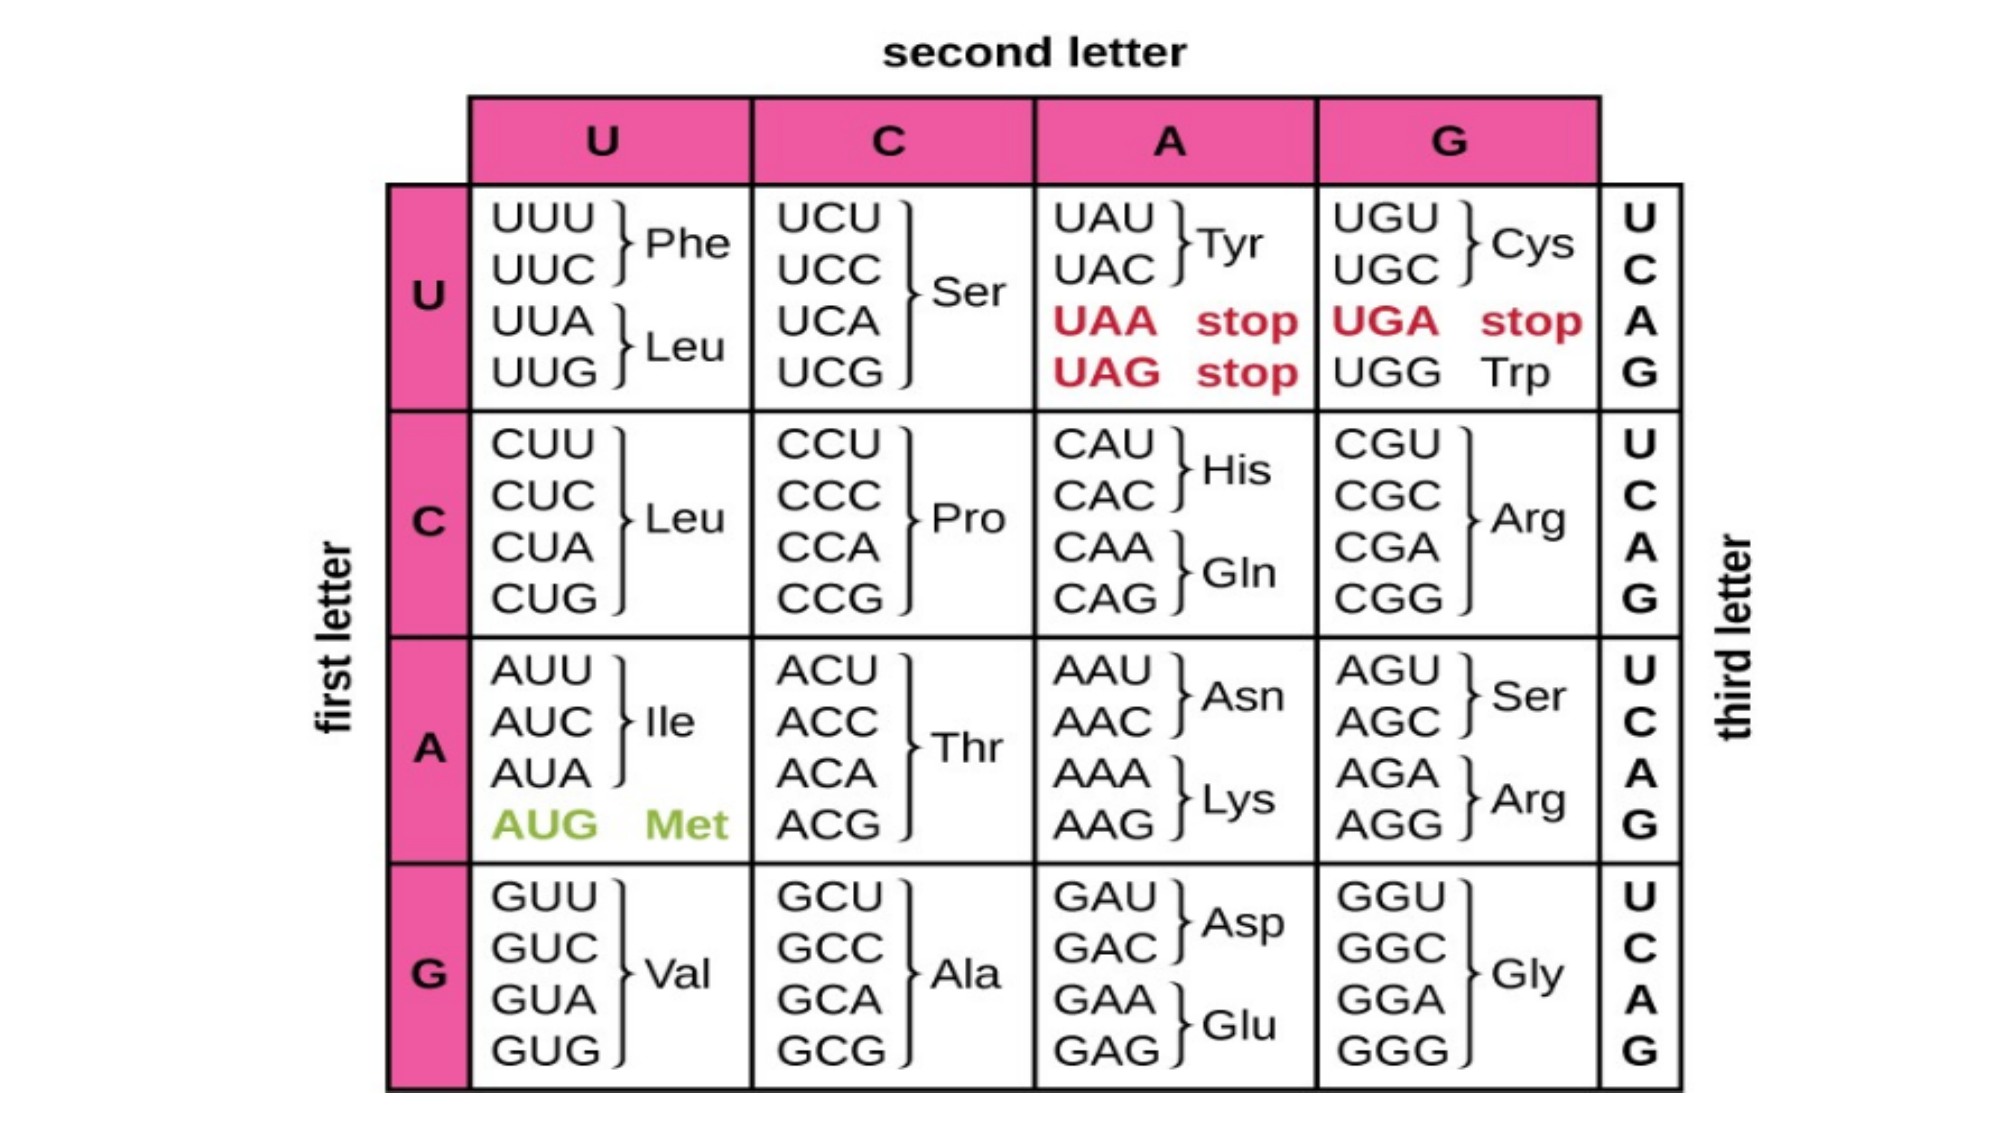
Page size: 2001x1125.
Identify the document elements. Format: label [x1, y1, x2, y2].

list [137, 20, 1836, 1093]
